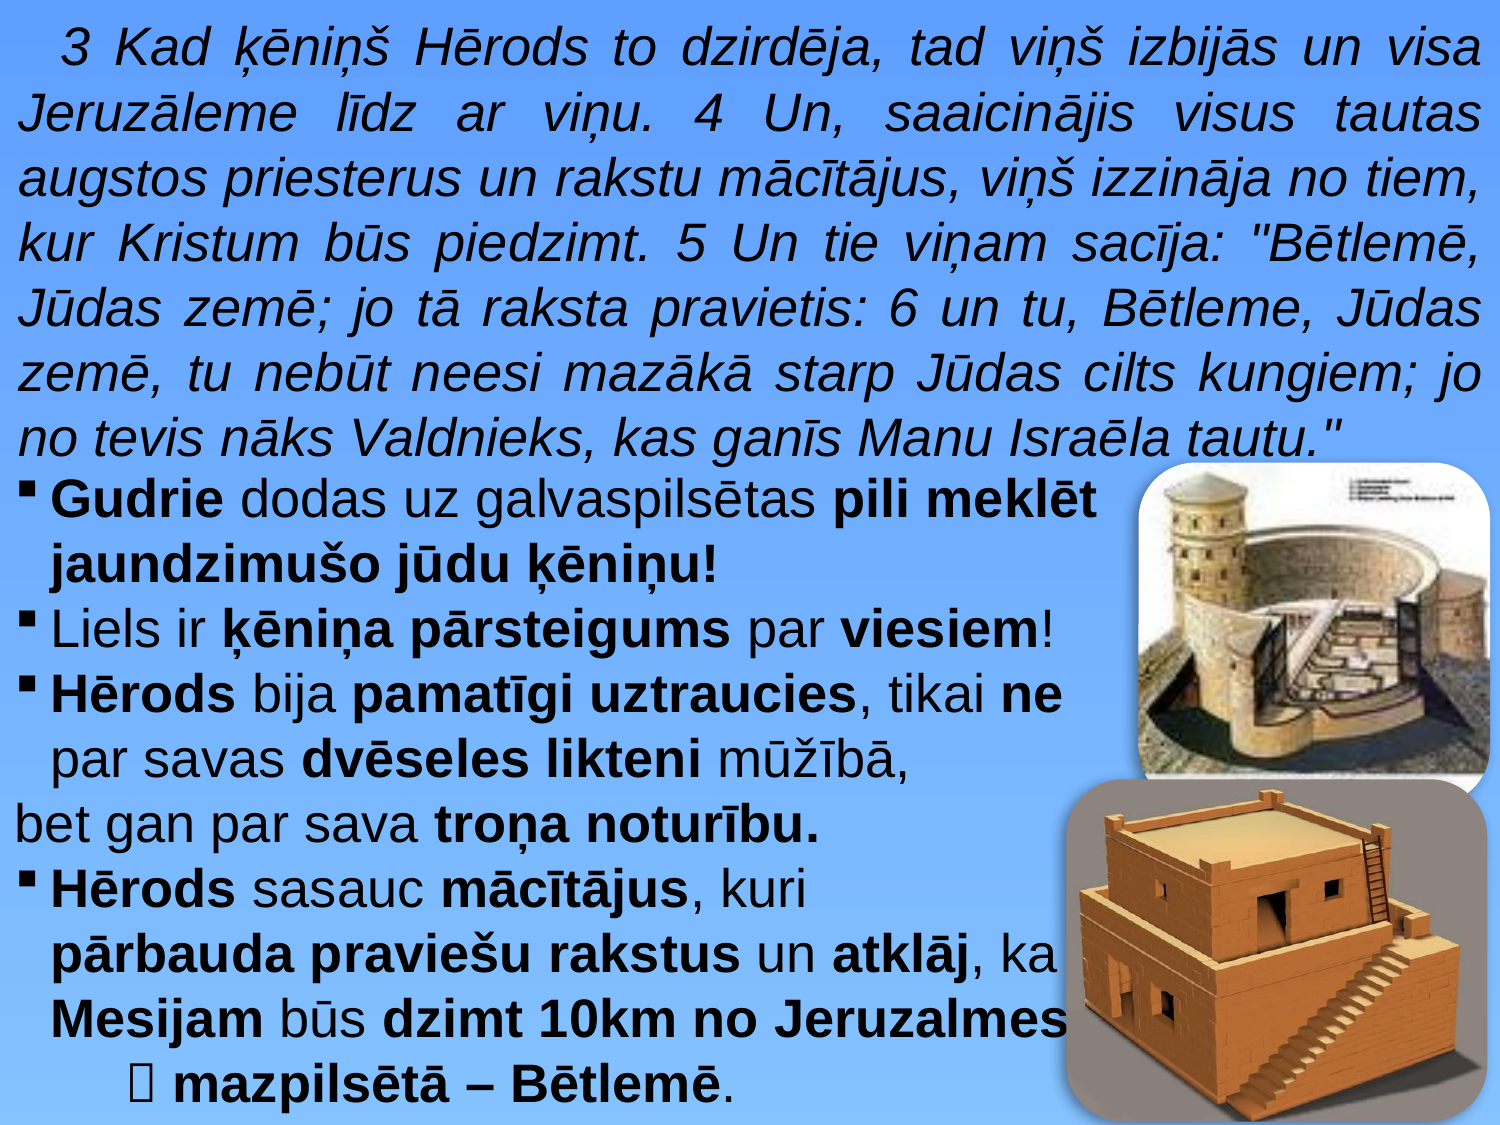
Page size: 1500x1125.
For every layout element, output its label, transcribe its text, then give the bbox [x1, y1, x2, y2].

picture [1066, 462, 1491, 1122]
list 3 Kad ķēniņš Hērods to dzirdēja, tad viņš izbijās un visa Jeruzāleme līdz ar viņu. 4 Un, saaicinājis visus tautas augstos priesterus un rakstu mācītājus, viņš izzināja no tiem, kur Kristum būs piedzimt. 5 Un tie viņam sacīja: "Bētlemē, Jūdas zemē; jo tā raksta pravietis: 6 un tu, Bētleme, Jūdas zemē, tu nebūt neesi mazākā starp Jūdas cilts kungiem; jo no tevis nāks Valdnieks, kas ganīs Manu Israēla tautu." [0, 0, 1500, 106]
text_box Gudrie dodas uz galvaspilsētas pili meklēt jaundzimušo jūdu ķēniņu! Liels ir ķēniņa pārsteigums par viesiem! Hērods bija pamatīgi uztraucies, tikai ne par savas dvēseles likteni mūžībā, bet gan par sava troņa noturību. Hērods sasauc mācītājus, kuri pārbauda praviešu rakstus un atklāj, ka Mesijam būs dzimt 10km no Jeruzalmes  mazpilsētā – Bētlemē. Gudro vīru ceļš te nenoslēdzās, bet veda tālāk uz mazpilsētu – Bētlemi, uz parastu cilvēku pārpildītu mājvietu. [0, 456, 1129, 1125]
